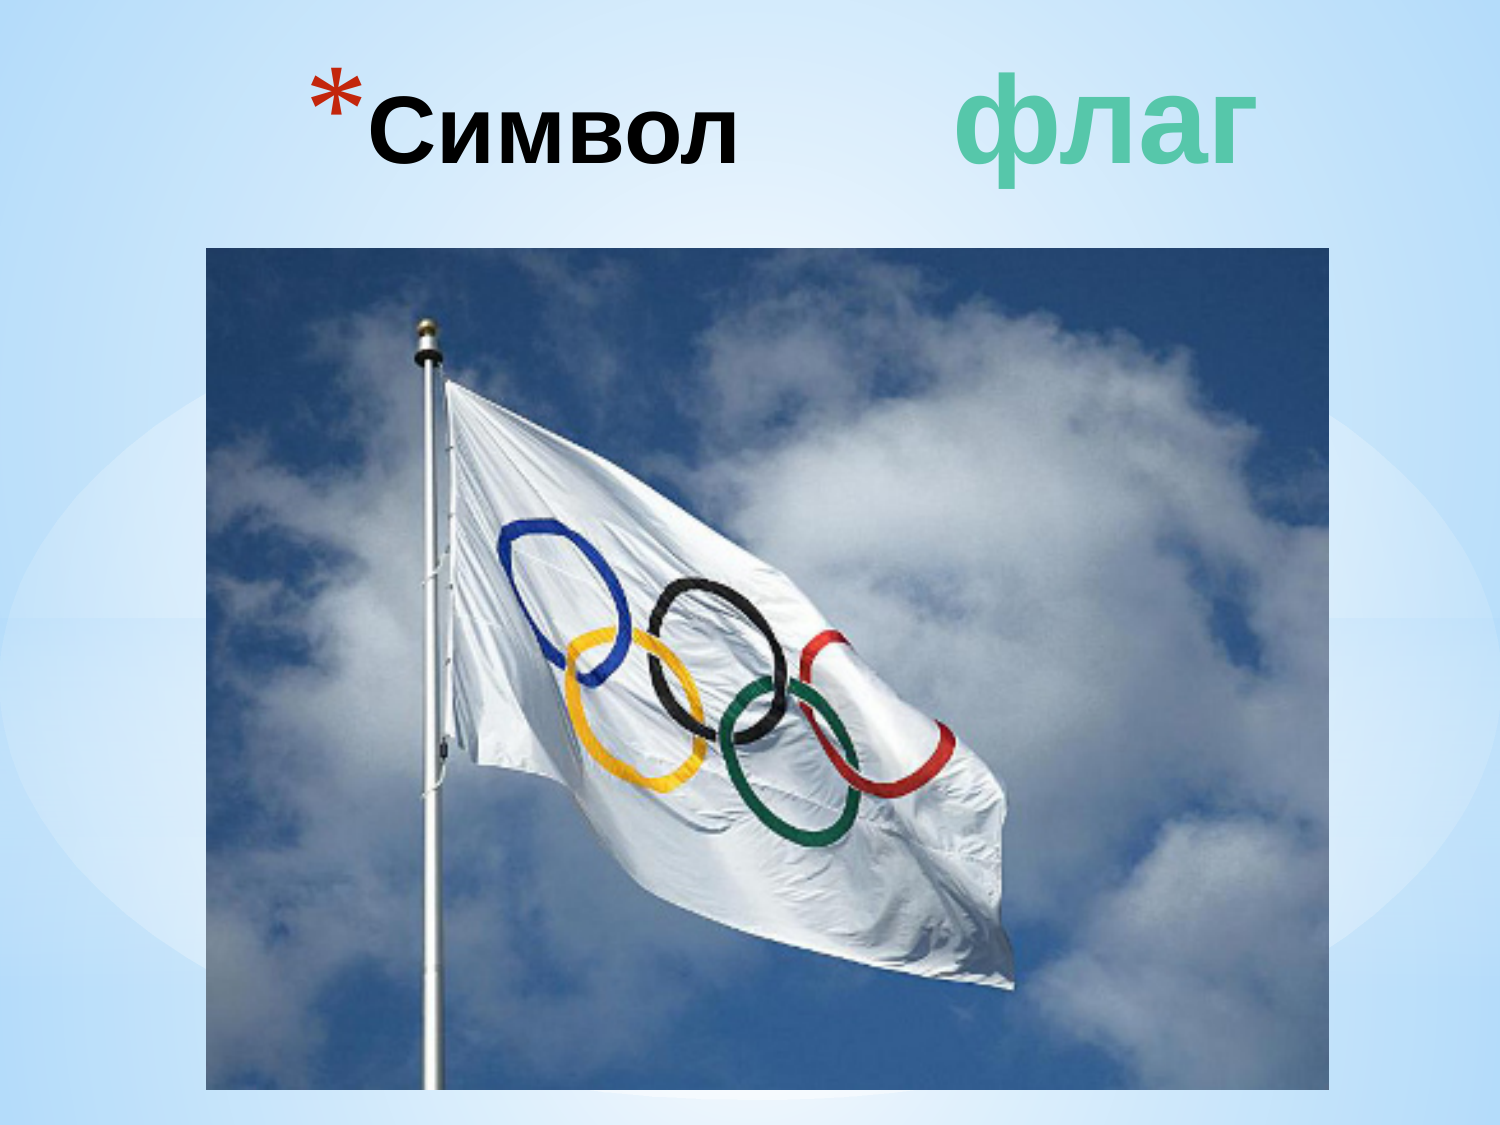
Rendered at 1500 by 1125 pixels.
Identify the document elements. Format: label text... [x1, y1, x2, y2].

title Символ флаг [206, 31, 1275, 219]
picture [206, 247, 1330, 1090]
